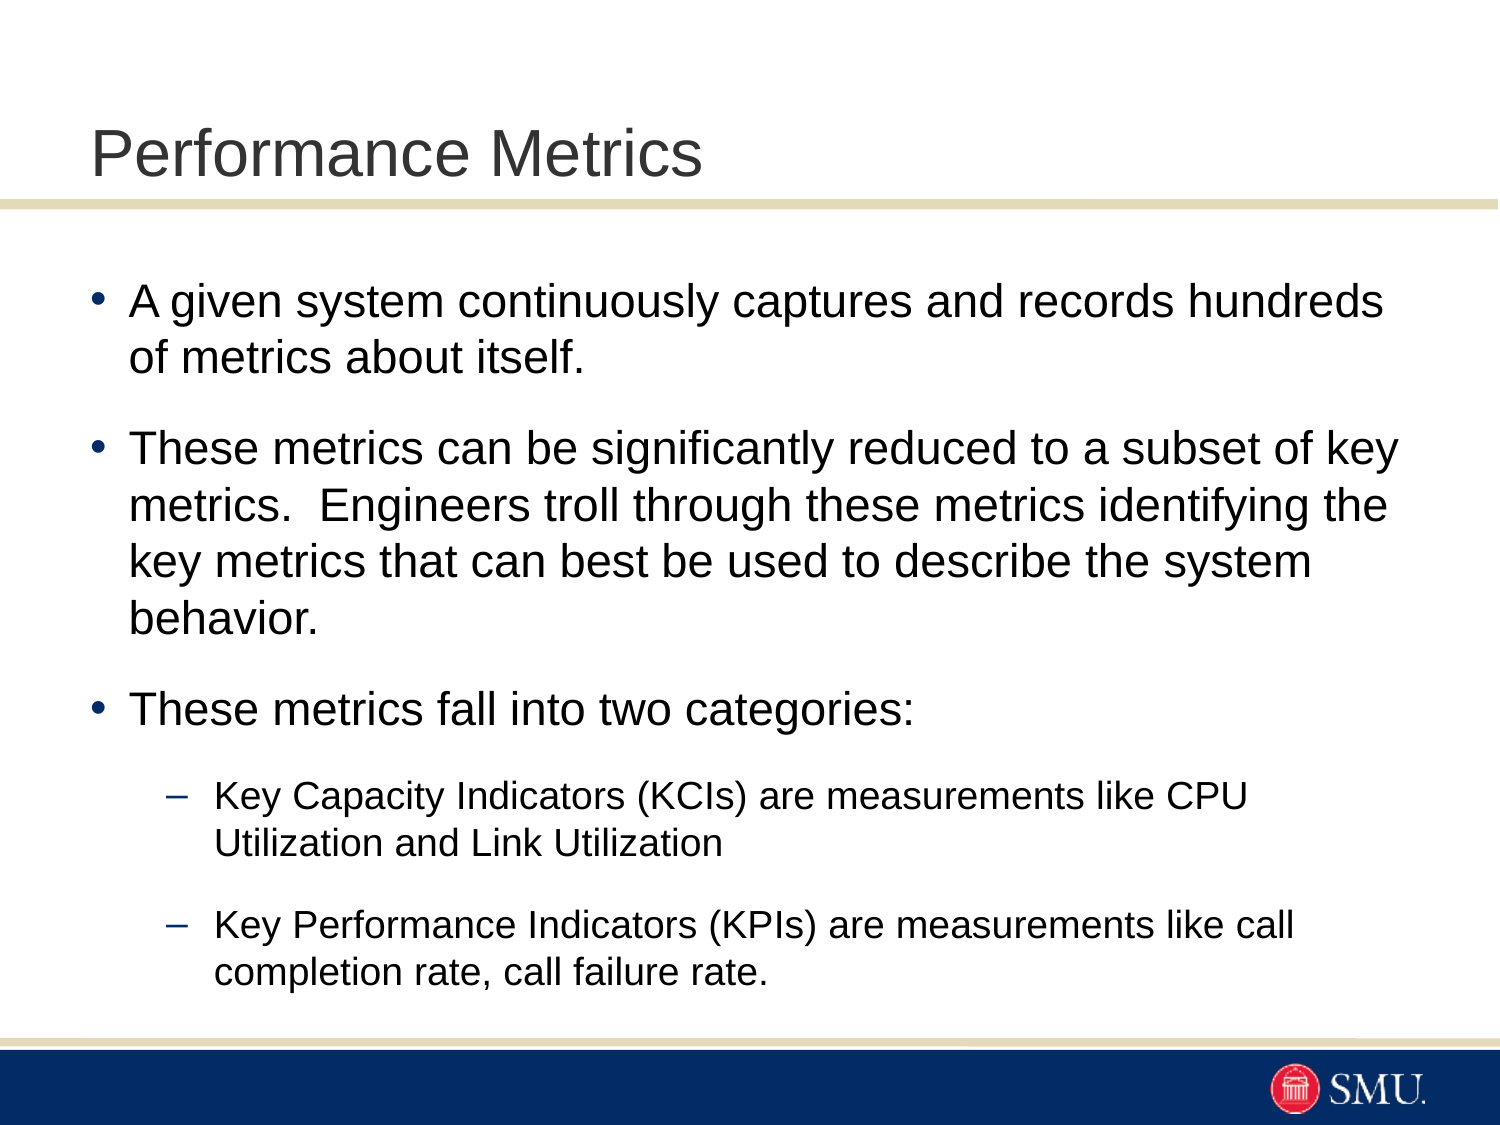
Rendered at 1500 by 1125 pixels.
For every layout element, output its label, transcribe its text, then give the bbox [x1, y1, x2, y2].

picture [1270, 1063, 1425, 1114]
list A given system continuously captures and records hundreds of metrics about itself. These metrics can be significantly reduced to a subset of key metrics. Engineers troll through these metrics identifying the key metrics that can best be used to describe the system behavior. These metrics fall into two categories: Key Capacity Indicators (KCIs) are measurements like CPU Utilization and Link Utilization Key Performance Indicators (KPIs) are measurements like call completion rate, call failure rate. [75, 262, 1425, 1005]
title Performance Metrics [75, 9, 1425, 198]
